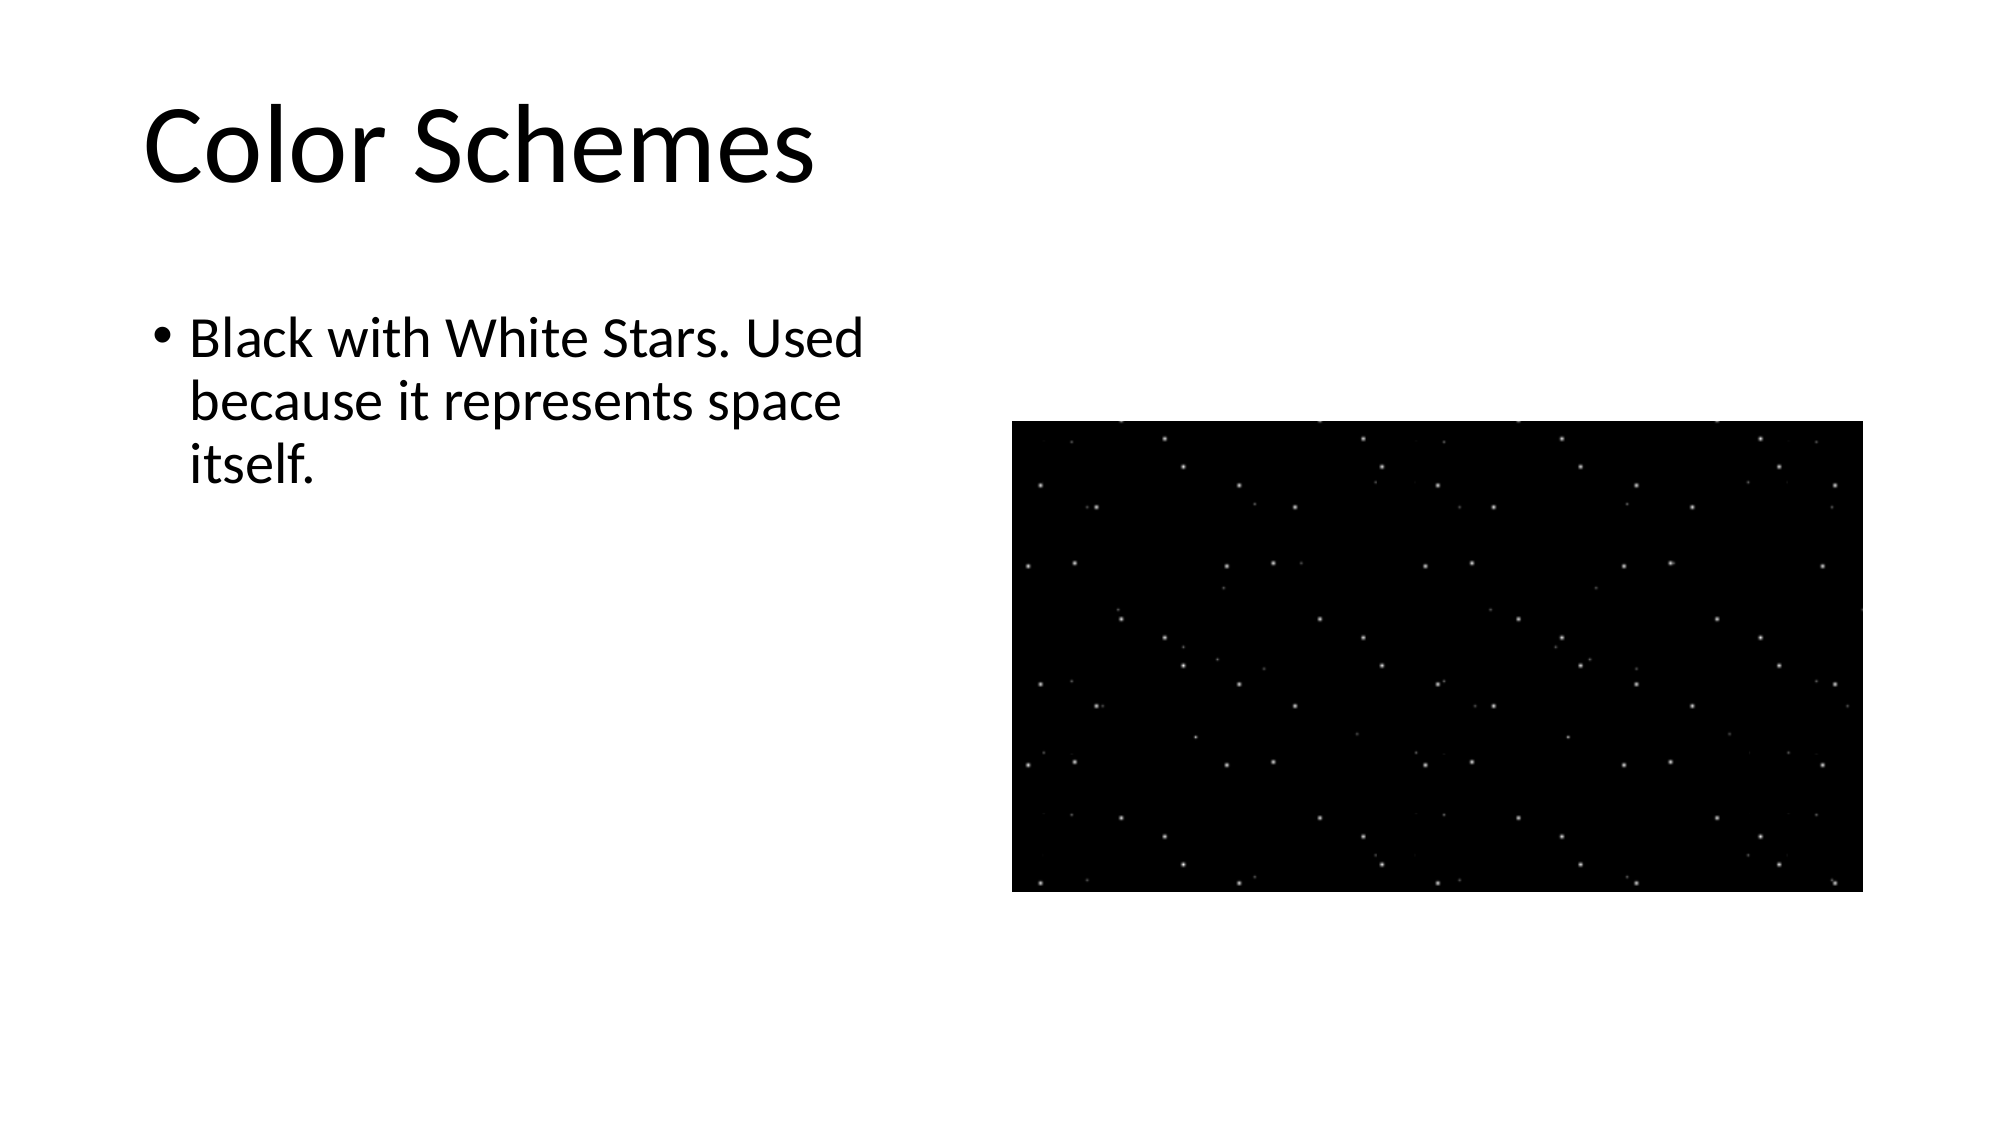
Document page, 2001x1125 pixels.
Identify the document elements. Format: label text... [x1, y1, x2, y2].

text_box Color Schemes [129, 62, 1820, 213]
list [1012, 421, 1863, 892]
list Black with White Stars. Used because it represents space itself. [137, 299, 988, 1014]
